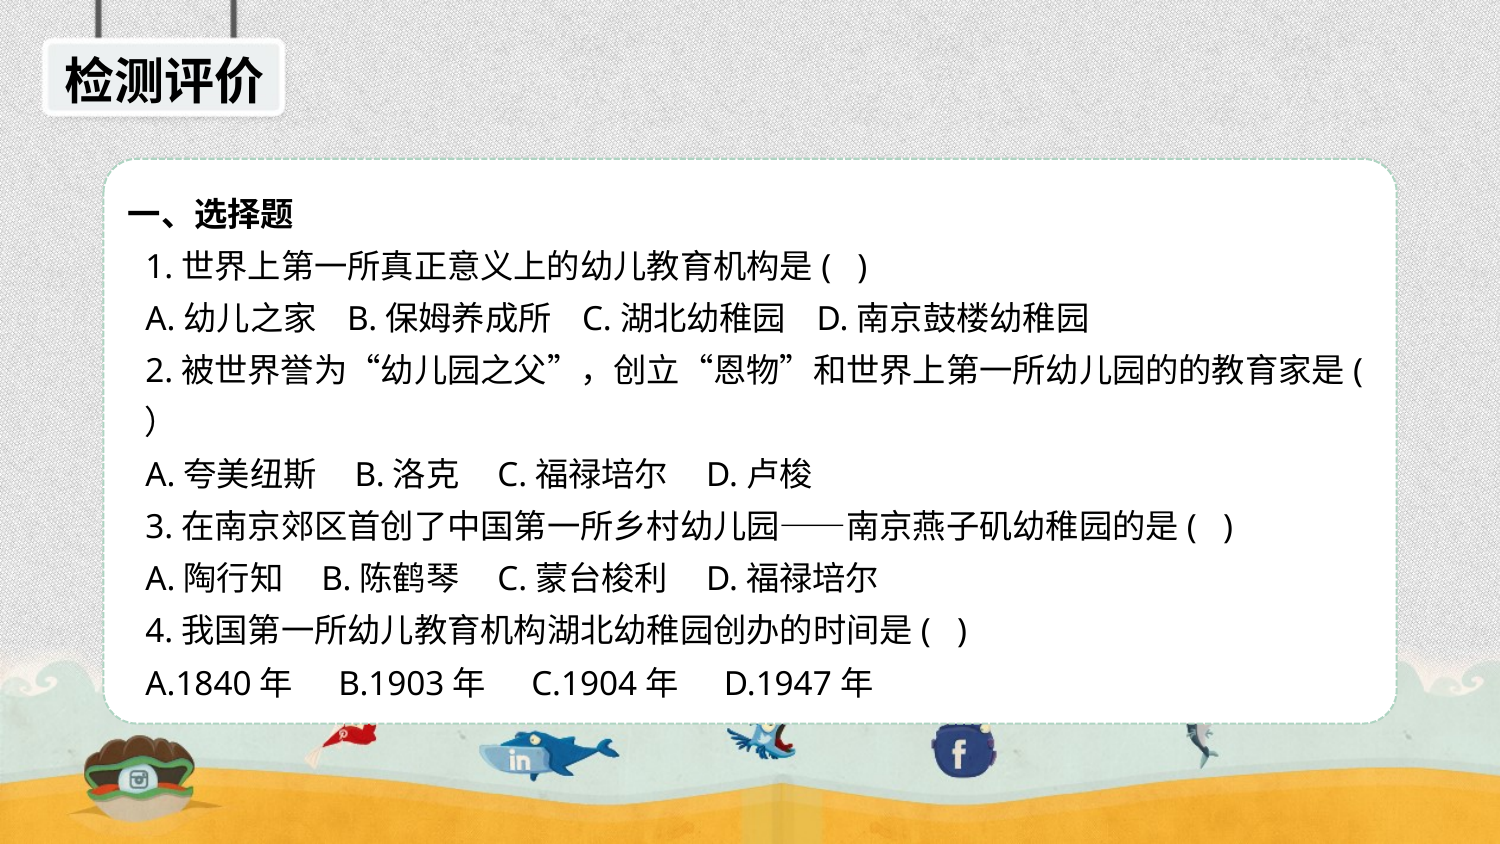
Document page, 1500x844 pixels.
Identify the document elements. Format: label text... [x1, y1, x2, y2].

picture [0, 0, 1500, 844]
text_box 一、选择题 1.世界上第一所真正意义上的幼儿教育机构是( ) A.幼儿之家 B.保姆养成所 C.湖北幼稚园 D.南京鼓楼幼稚园 2.被世界誉为“幼儿园之父”，创立“恩物”和世界上第一所幼儿园的的教育家是( ） A.夸美纽斯 B.洛克 C.福禄培尔 D.卢梭 3.在南京郊区首创了中国第一所乡村幼儿园——南京燕子矶幼稚园的是( ) A.陶行知 B.陈鹤琴 C.蒙台梭利 D.福禄培尔 4.我国第一所幼儿教育机构湖北幼稚园创办的时间是( ) A.1840年 B.1903年 C.1904年 D.1947年 [102, 157, 1398, 725]
text_box [0, 119, 442, 184]
text_box 检测评价 [45, 42, 283, 119]
